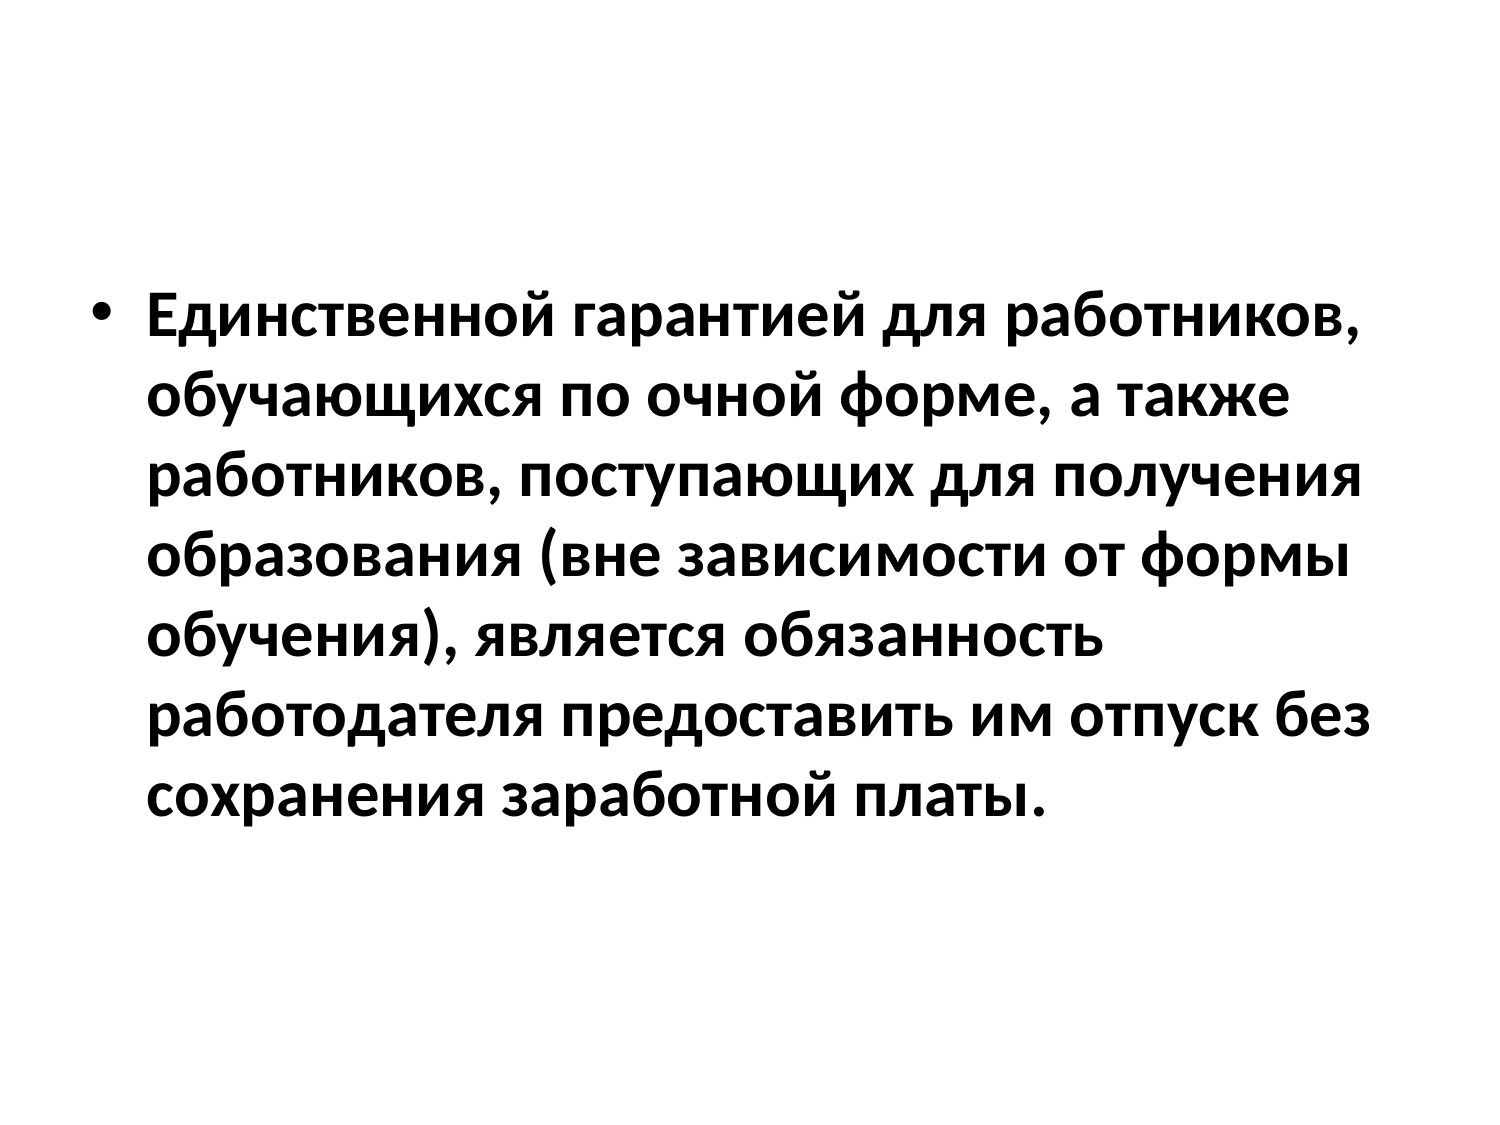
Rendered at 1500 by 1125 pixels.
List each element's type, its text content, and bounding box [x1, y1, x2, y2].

list Единственной гарантией для работников, обучающихся по очной форме, а также работников, поступающих для получения образования (вне зависимости от формы обучения), является обязанность работодателя предоставить им отпуск без сохранения заработной платы. [75, 262, 1425, 1005]
